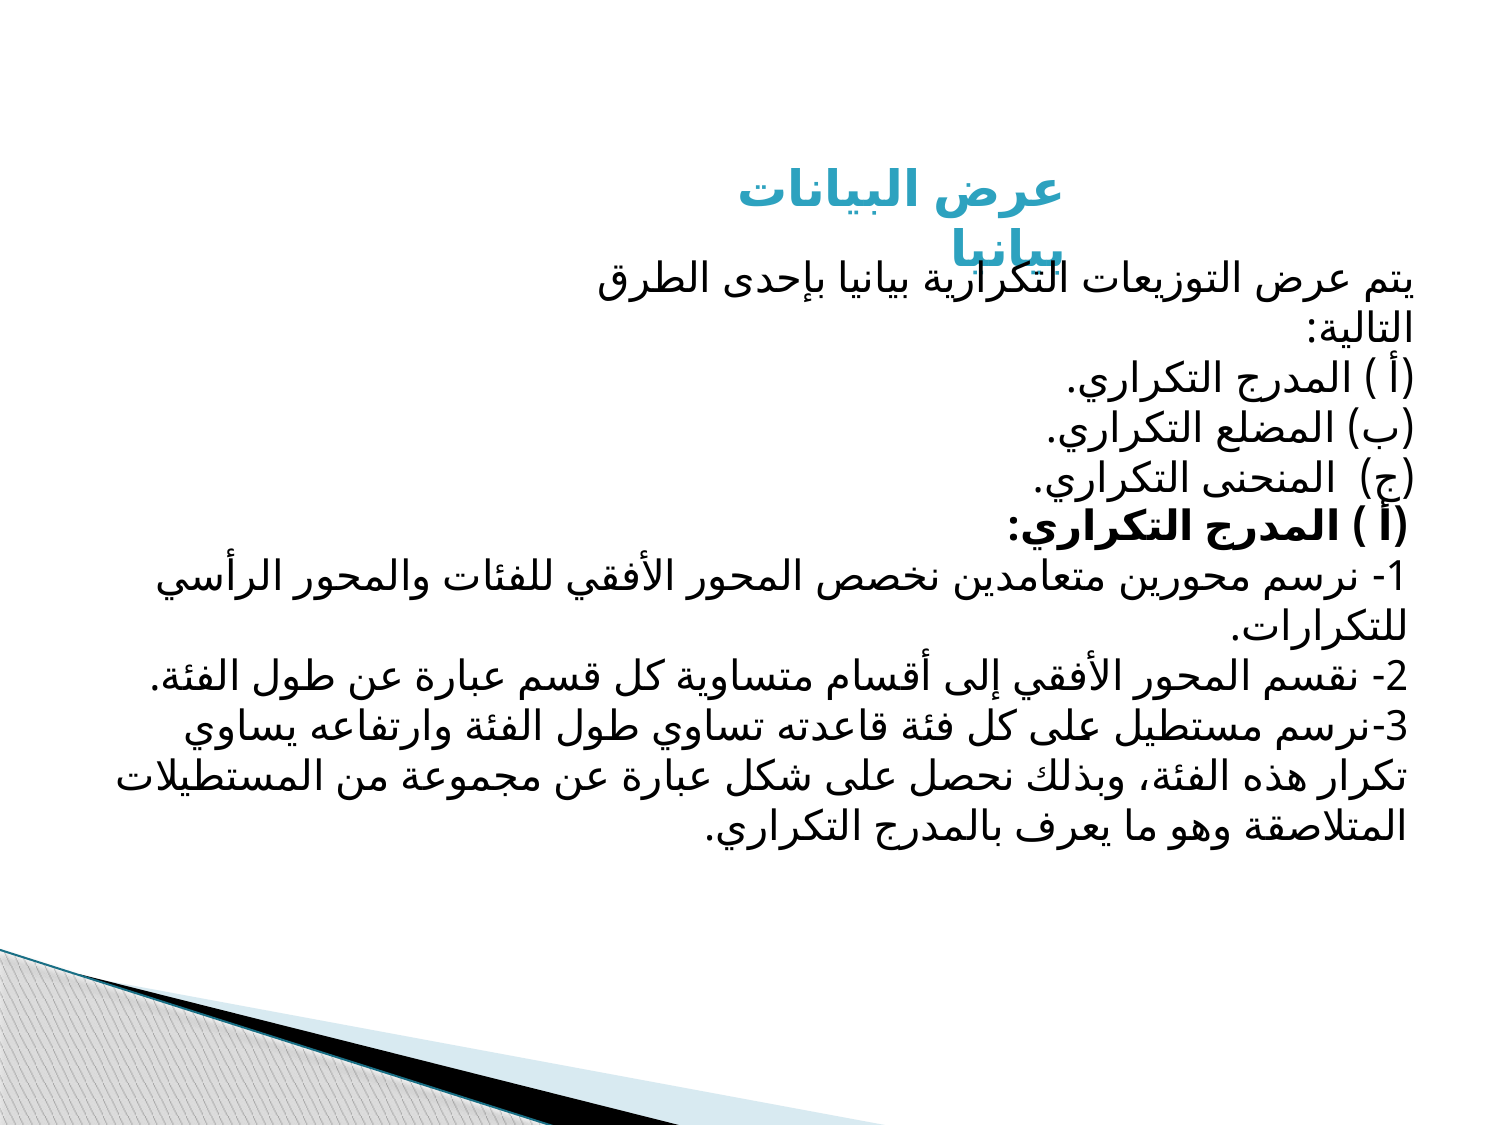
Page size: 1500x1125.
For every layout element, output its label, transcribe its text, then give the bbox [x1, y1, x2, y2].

text_box يتم عرض التوزيعات التكرارية بيانيا بإحدى الطرق التالية: (أ ) المدرج التكراري. (ب) المضلع التكراري. (ج) المنحنى التكراري. [501, 243, 1430, 509]
text_box عرض البيانات بيانيا [596, 148, 1081, 243]
text_box (أ ) المدرج التكراري: 1- نرسم محورين متعامدين نخصص المحور الأفقي للفئات والمحور الرأسي للتكرارات. 2- نقسم المحور الأفقي إلى أقسام متساوية كل قسم عبارة عن طول الفئة. 3-نرسم مستطيل على كل فئة قاعدته تساوي طول الفئة وارتفاعه يساوي تكرار هذه الفئة، وبذلك نحصل على شكل عبارة عن مجموعة من المستطيلات المتلاصقة وهو ما يعرف بالمدرج التكراري. [88, 491, 1424, 857]
